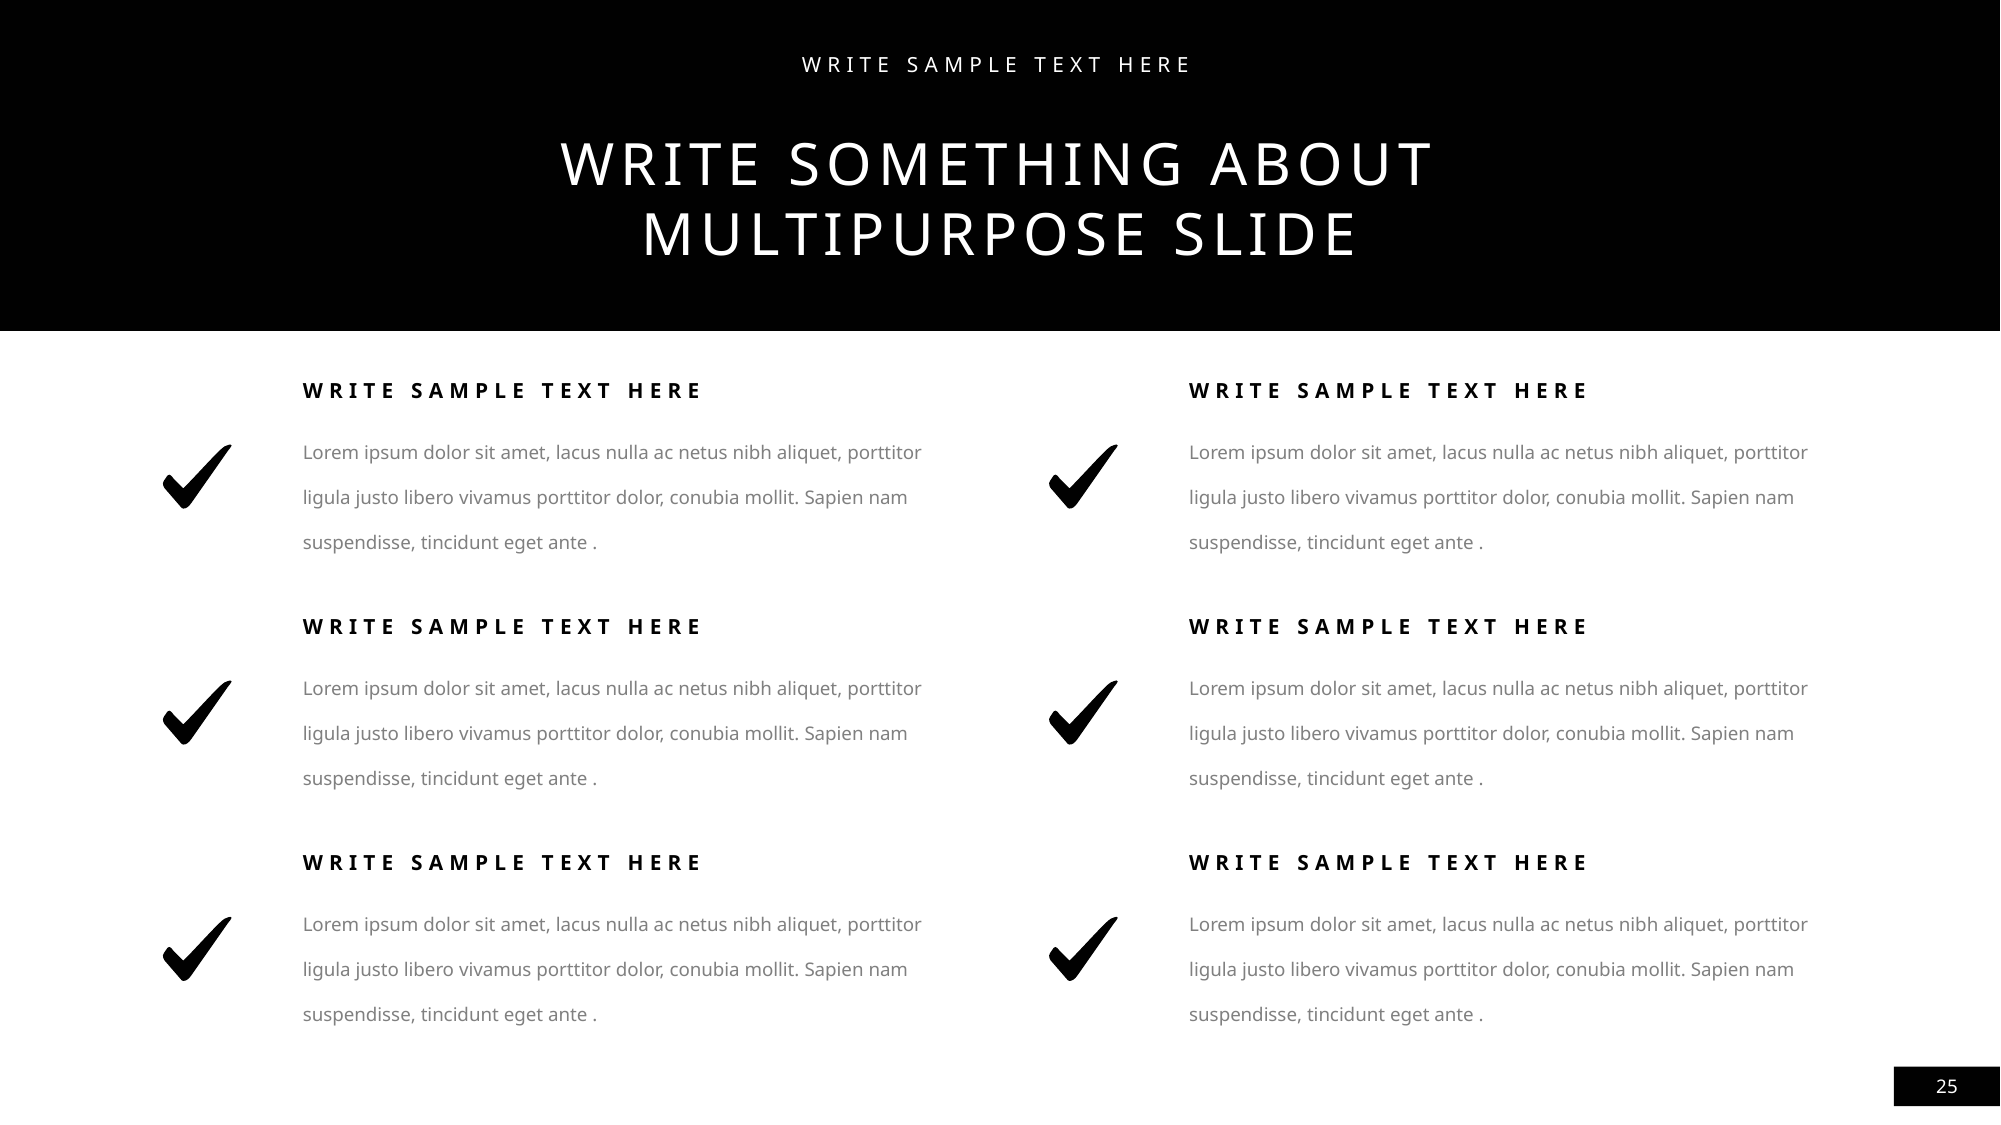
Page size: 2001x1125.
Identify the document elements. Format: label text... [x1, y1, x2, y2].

text_box [1049, 916, 1118, 981]
text_box [162, 916, 232, 981]
text_box Lorem ipsum dolor sit amet, lacus nulla ac netus nibh aliquet, porttitor ligula justo libero vivamus porttitor dolor, conubia mollit. Sapien nam suspendisse, tincidunt eget ante . [1174, 410, 1839, 561]
text_box [1049, 444, 1118, 509]
text_box [1049, 680, 1118, 745]
text_box WRITE SAMPLE TEXT HERE [1174, 842, 1782, 883]
text_box WRITE SAMPLE TEXT HERE [1174, 370, 1782, 410]
text_box WRITE SAMPLE TEXT HERE [691, 44, 1299, 85]
text_box Lorem ipsum dolor sit amet, lacus nulla ac netus nibh aliquet, porttitor ligula justo libero vivamus porttitor dolor, conubia mollit. Sapien nam suspendisse, tincidunt eget ante . [1174, 883, 1839, 1033]
text_box WRITE SAMPLE TEXT HERE [288, 606, 896, 646]
text_box Lorem ipsum dolor sit amet, lacus nulla ac netus nibh aliquet, porttitor ligula justo libero vivamus porttitor dolor, conubia mollit. Sapien nam suspendisse, tincidunt eget ante . [288, 883, 953, 1033]
text_box WRITE SOMETHING ABOUT MULTIPURPOSE SLIDE [459, 119, 1539, 275]
text_box WRITE SAMPLE TEXT HERE [288, 370, 896, 410]
text_box Lorem ipsum dolor sit amet, lacus nulla ac netus nibh aliquet, porttitor ligula justo libero vivamus porttitor dolor, conubia mollit. Sapien nam suspendisse, tincidunt eget ante . [288, 410, 953, 561]
text_box [1893, 1066, 2000, 1107]
text_box Lorem ipsum dolor sit amet, lacus nulla ac netus nibh aliquet, porttitor ligula justo libero vivamus porttitor dolor, conubia mollit. Sapien nam suspendisse, tincidunt eget ante . [1174, 646, 1839, 797]
text_box WRITE SAMPLE TEXT HERE [1174, 606, 1782, 646]
text_box 25 [1918, 1067, 1975, 1105]
text_box Lorem ipsum dolor sit amet, lacus nulla ac netus nibh aliquet, porttitor ligula justo libero vivamus porttitor dolor, conubia mollit. Sapien nam suspendisse, tincidunt eget ante . [288, 646, 953, 797]
text_box [162, 444, 232, 509]
text_box [0, 0, 2000, 332]
text_box WRITE SAMPLE TEXT HERE [288, 842, 896, 883]
text_box [162, 680, 232, 745]
